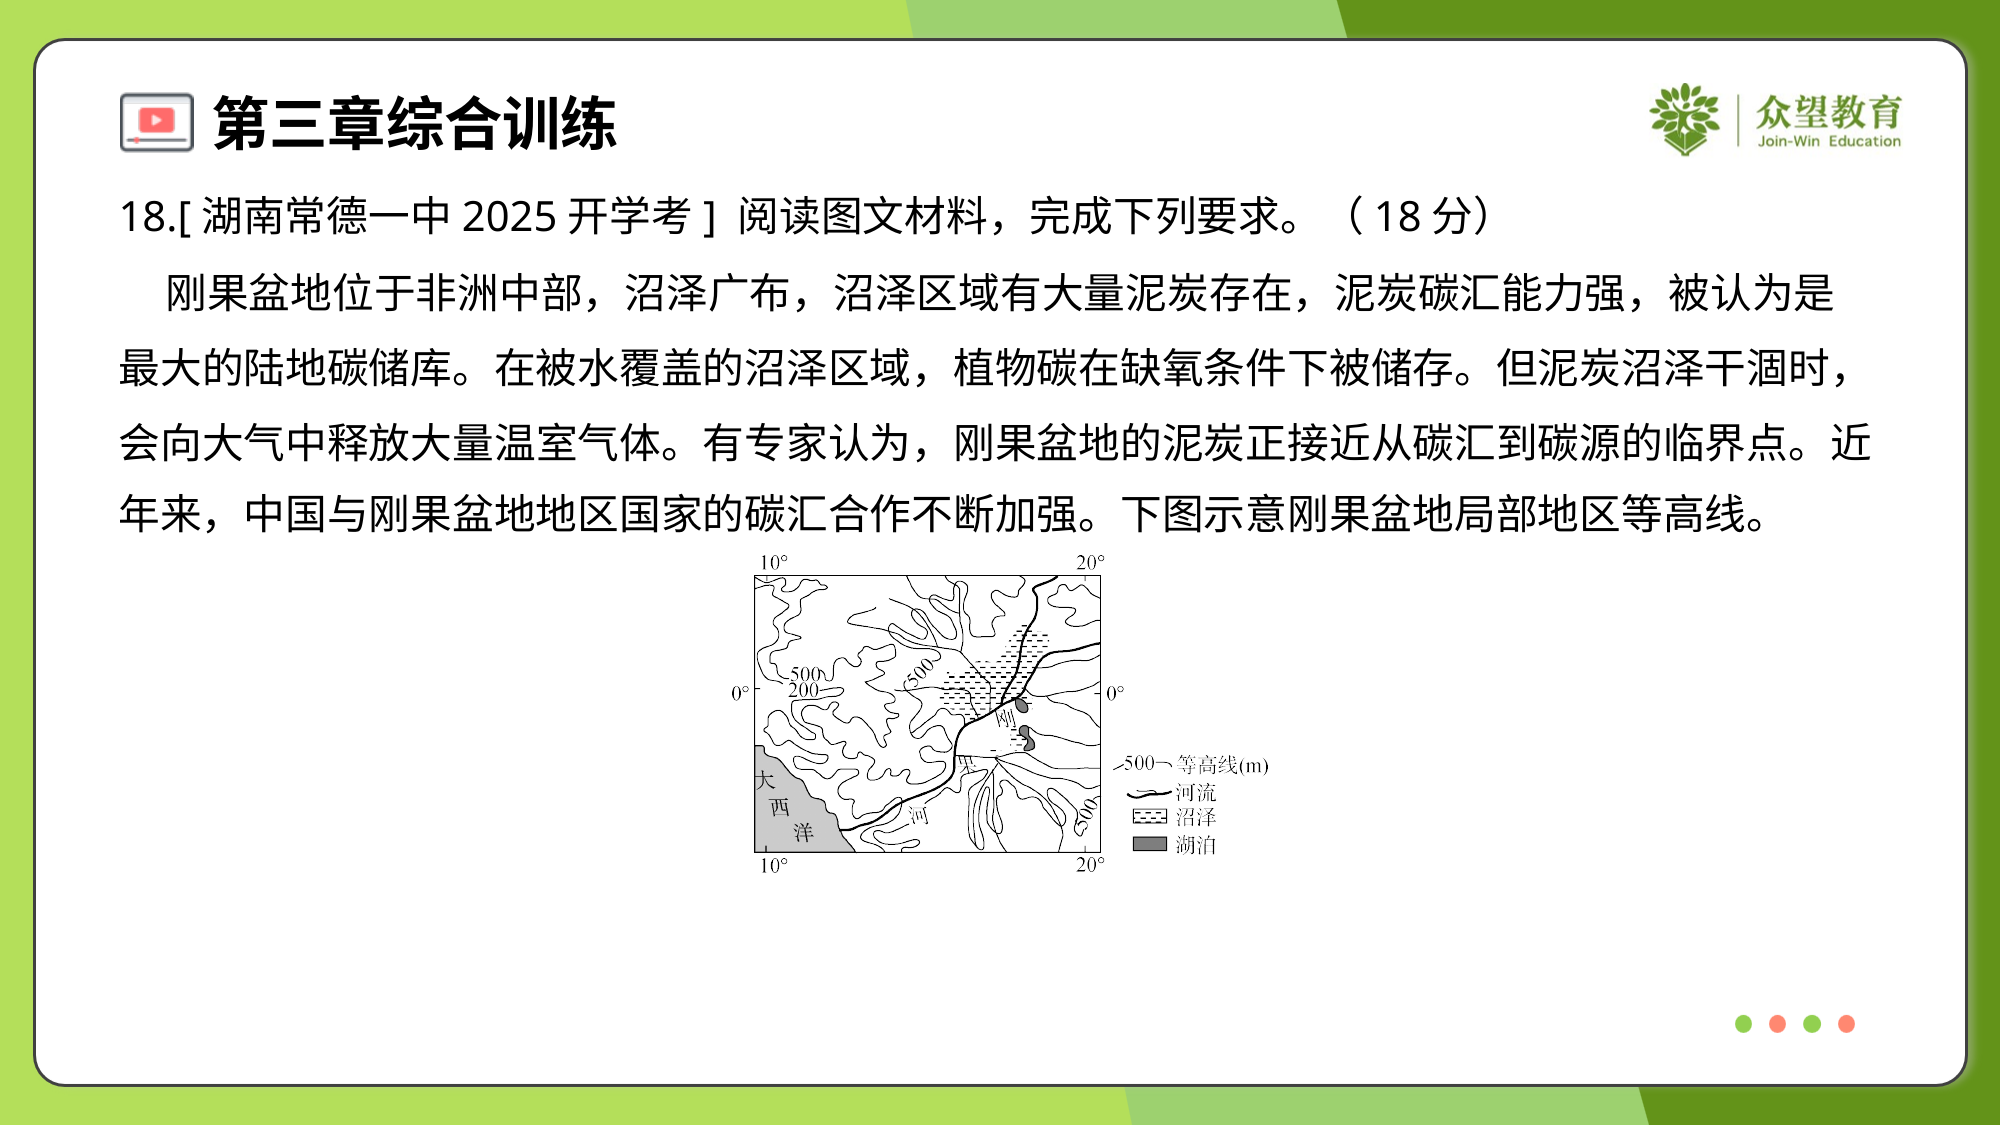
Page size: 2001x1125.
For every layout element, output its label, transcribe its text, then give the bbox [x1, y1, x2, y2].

picture [0, 0, 2000, 1125]
text_box 18.[湖南常德一中2025开学考] 阅读图文材料，完成下列要求。（18分） 刚果盆地位于非洲中部，沼泽广布，沼泽区域有大量泥炭存在，泥炭碳汇能力强，被认为是 最大的陆地碳储库。在被水覆盖的沼泽区域，植物碳在缺氧条件下被储存。但泥炭沼泽干涸时， 会向大气中释放大量温室气体。有专家认为，刚果盆地的泥炭正接近从碳汇到碳源的临界点。近 年来，中国与刚果盆地地区国家的碳汇合作不断加强。下图示意刚果盆地局部地区等高线。 [118, 164, 1883, 531]
